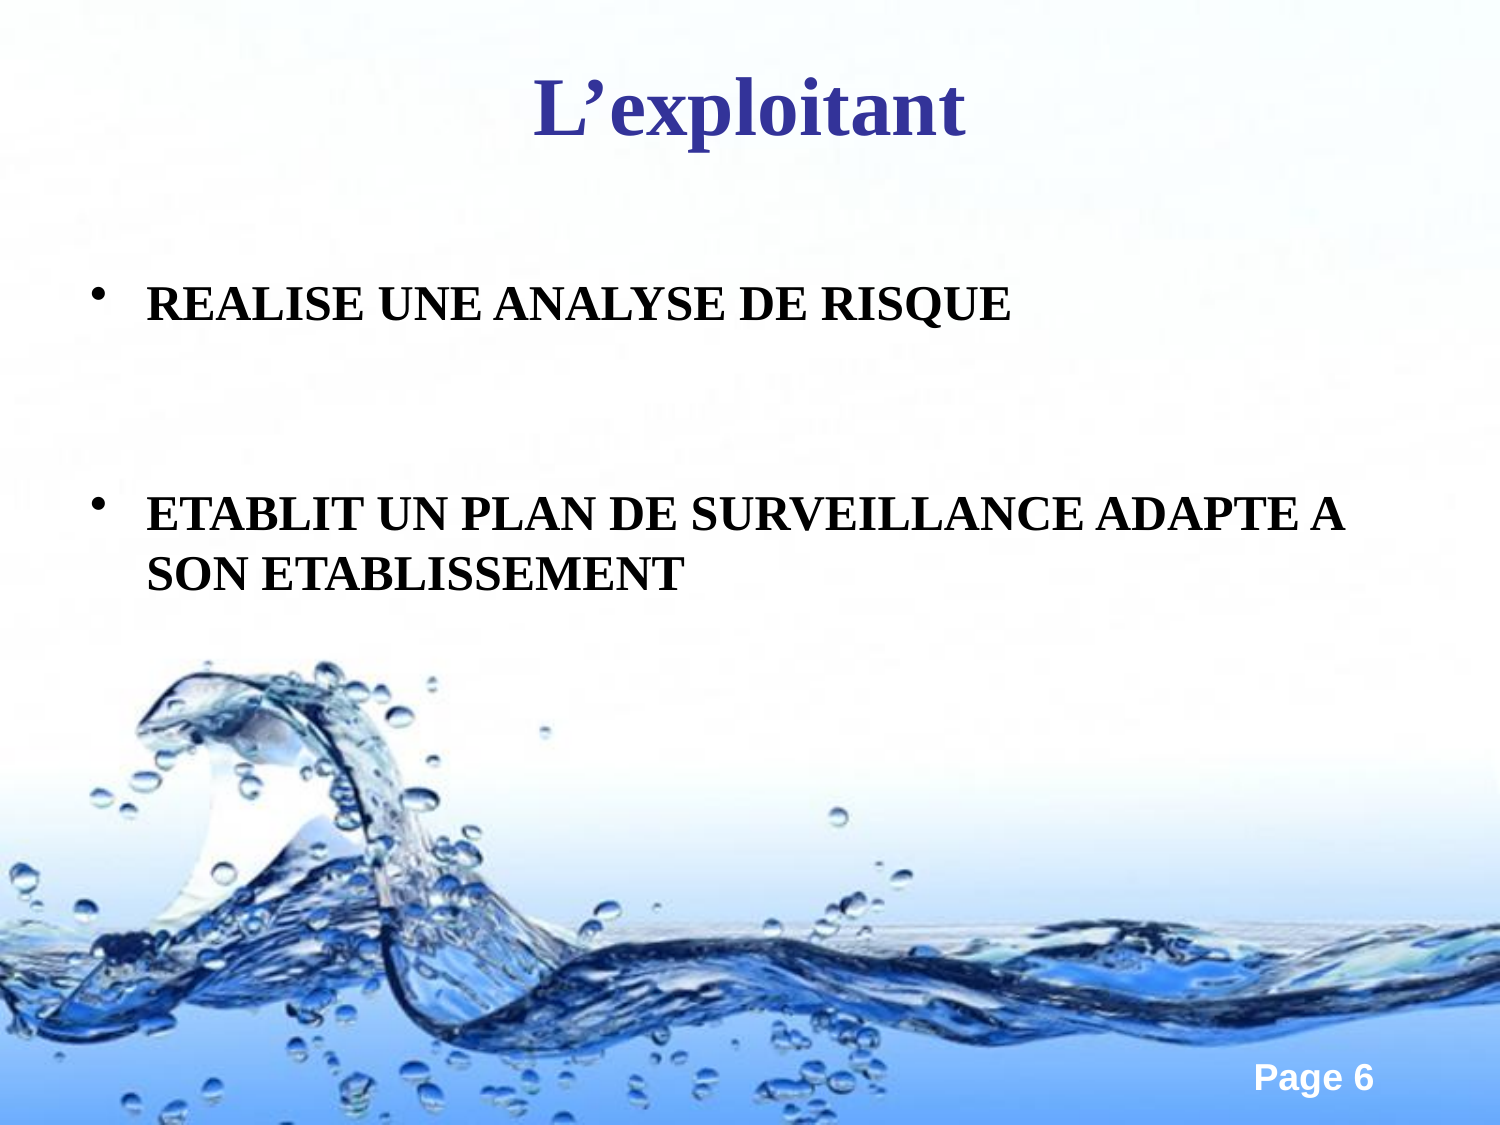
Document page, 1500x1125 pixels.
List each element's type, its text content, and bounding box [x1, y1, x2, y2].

picture [0, 0, 1500, 1125]
list REALISE UNE ANALYSE DE RISQUE ETABLIT UN PLAN DE SURVEILLANCE ADAPTE A SON ETABLISSEMENT [75, 262, 1425, 1005]
title L’exploitant [75, 45, 1425, 233]
